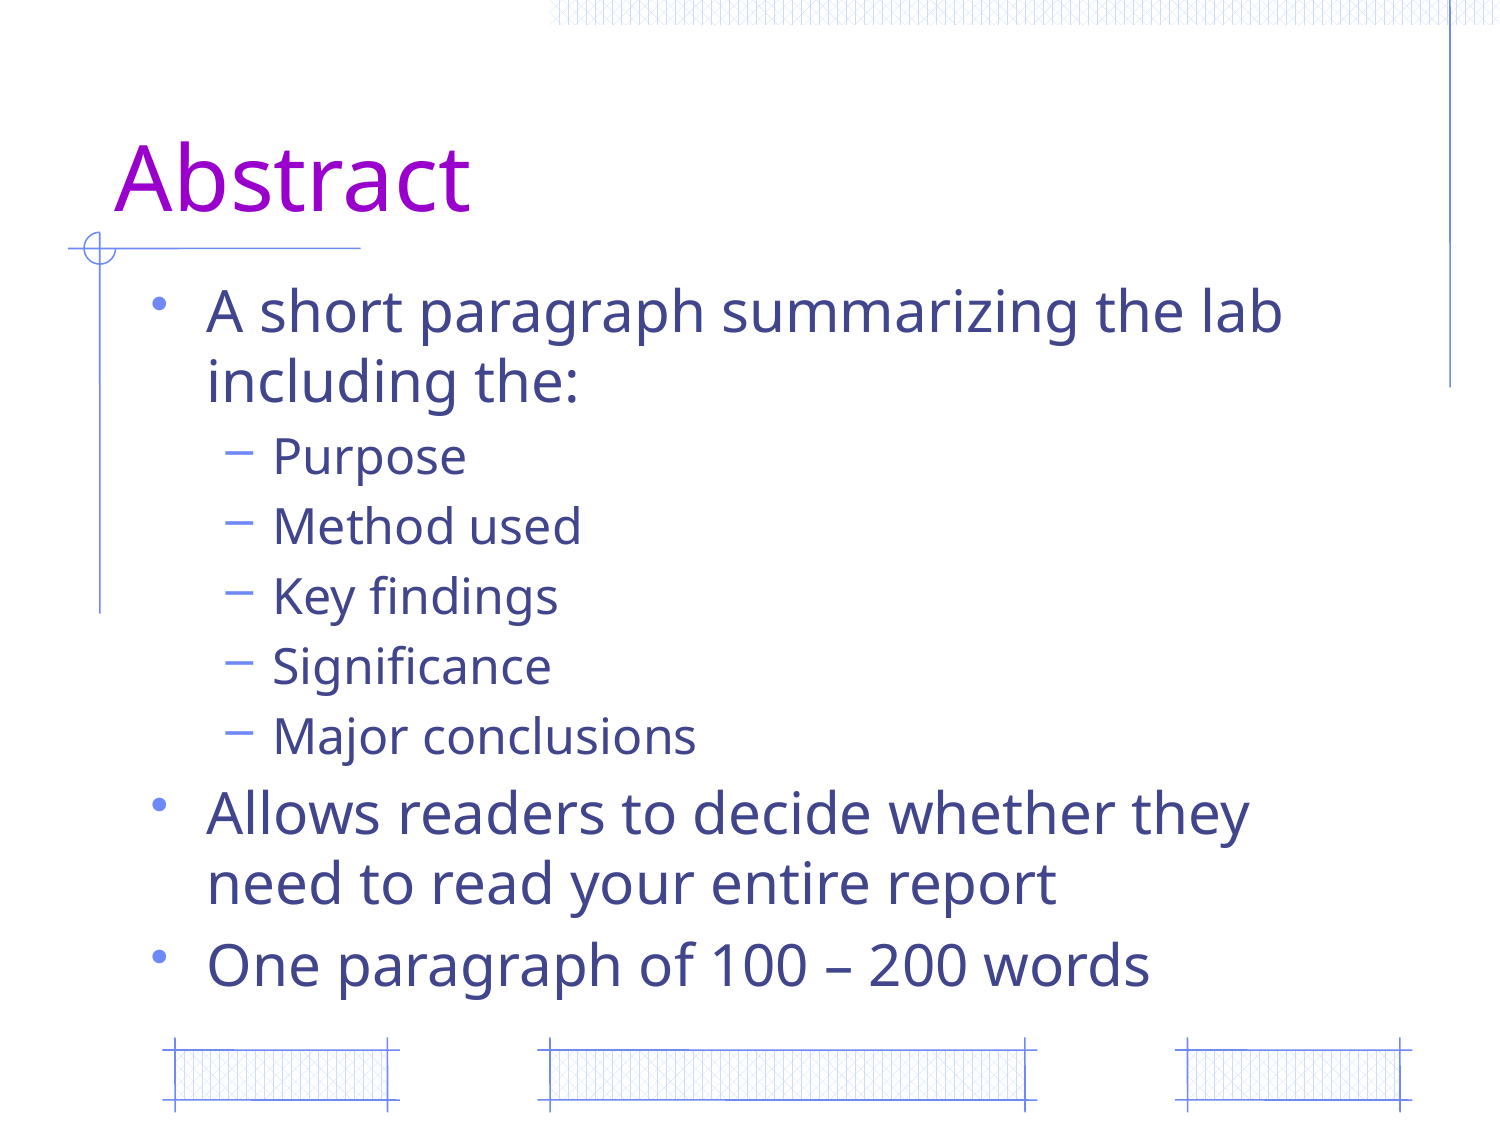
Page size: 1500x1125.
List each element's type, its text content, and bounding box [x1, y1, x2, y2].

title Abstract [99, 49, 1376, 238]
list A short paragraph summarizing the lab including the: Purpose Method used Key findings Significance Major conclusions Allows readers to decide whether they need to read your entire report One paragraph of 100 – 200 words [135, 266, 1411, 943]
